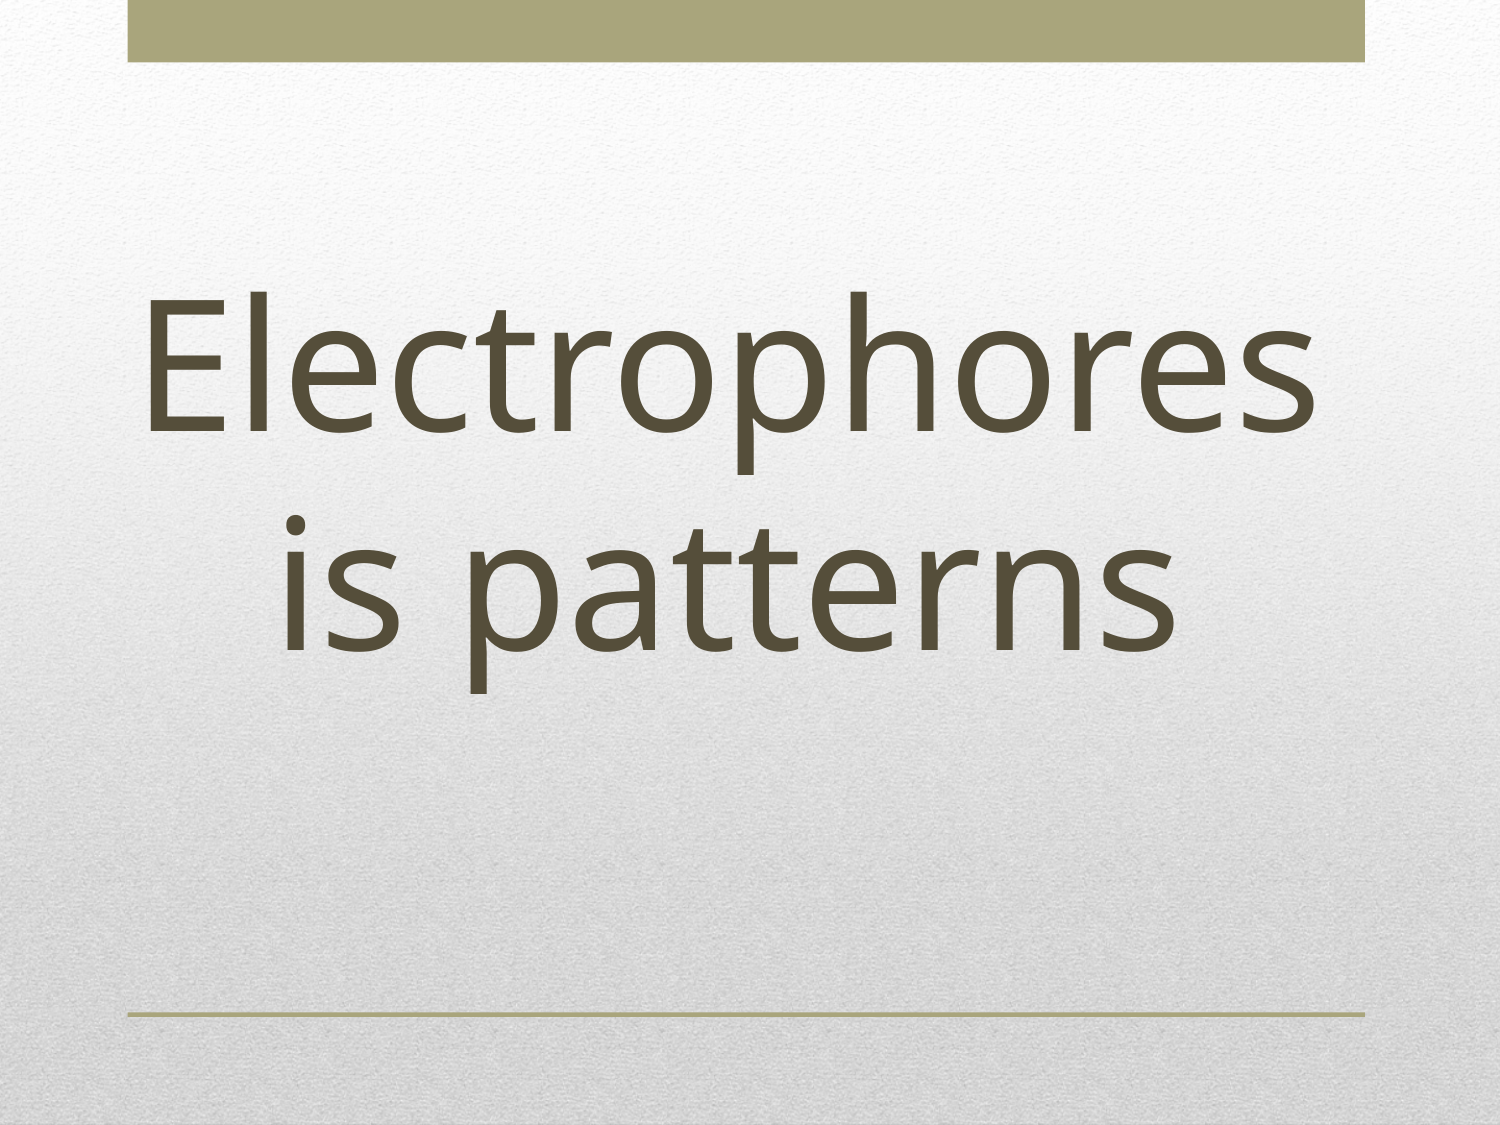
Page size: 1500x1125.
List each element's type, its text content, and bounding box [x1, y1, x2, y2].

title Electrophoresis patterns [95, 432, 1360, 696]
